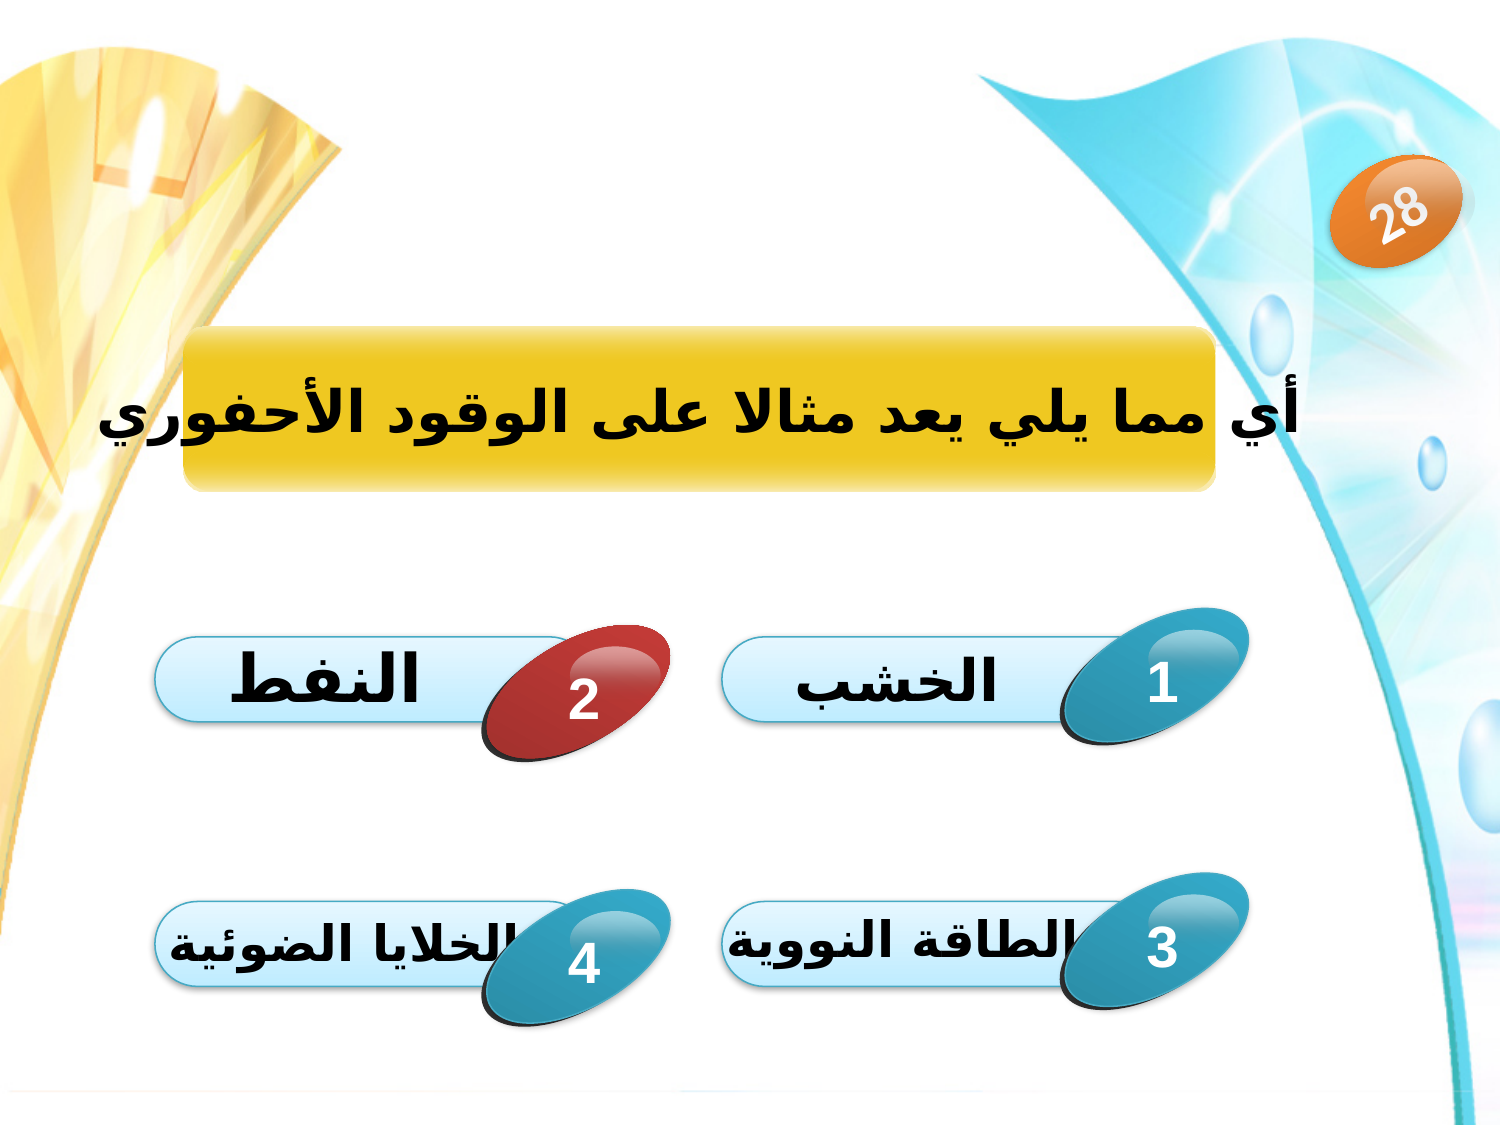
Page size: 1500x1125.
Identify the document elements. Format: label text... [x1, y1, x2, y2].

picture [0, 0, 1500, 1125]
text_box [691, 888, 1259, 995]
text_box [182, 325, 1216, 492]
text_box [154, 628, 680, 747]
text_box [135, 901, 680, 1012]
text_box 28 [1330, 178, 1418, 268]
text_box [721, 623, 1259, 731]
